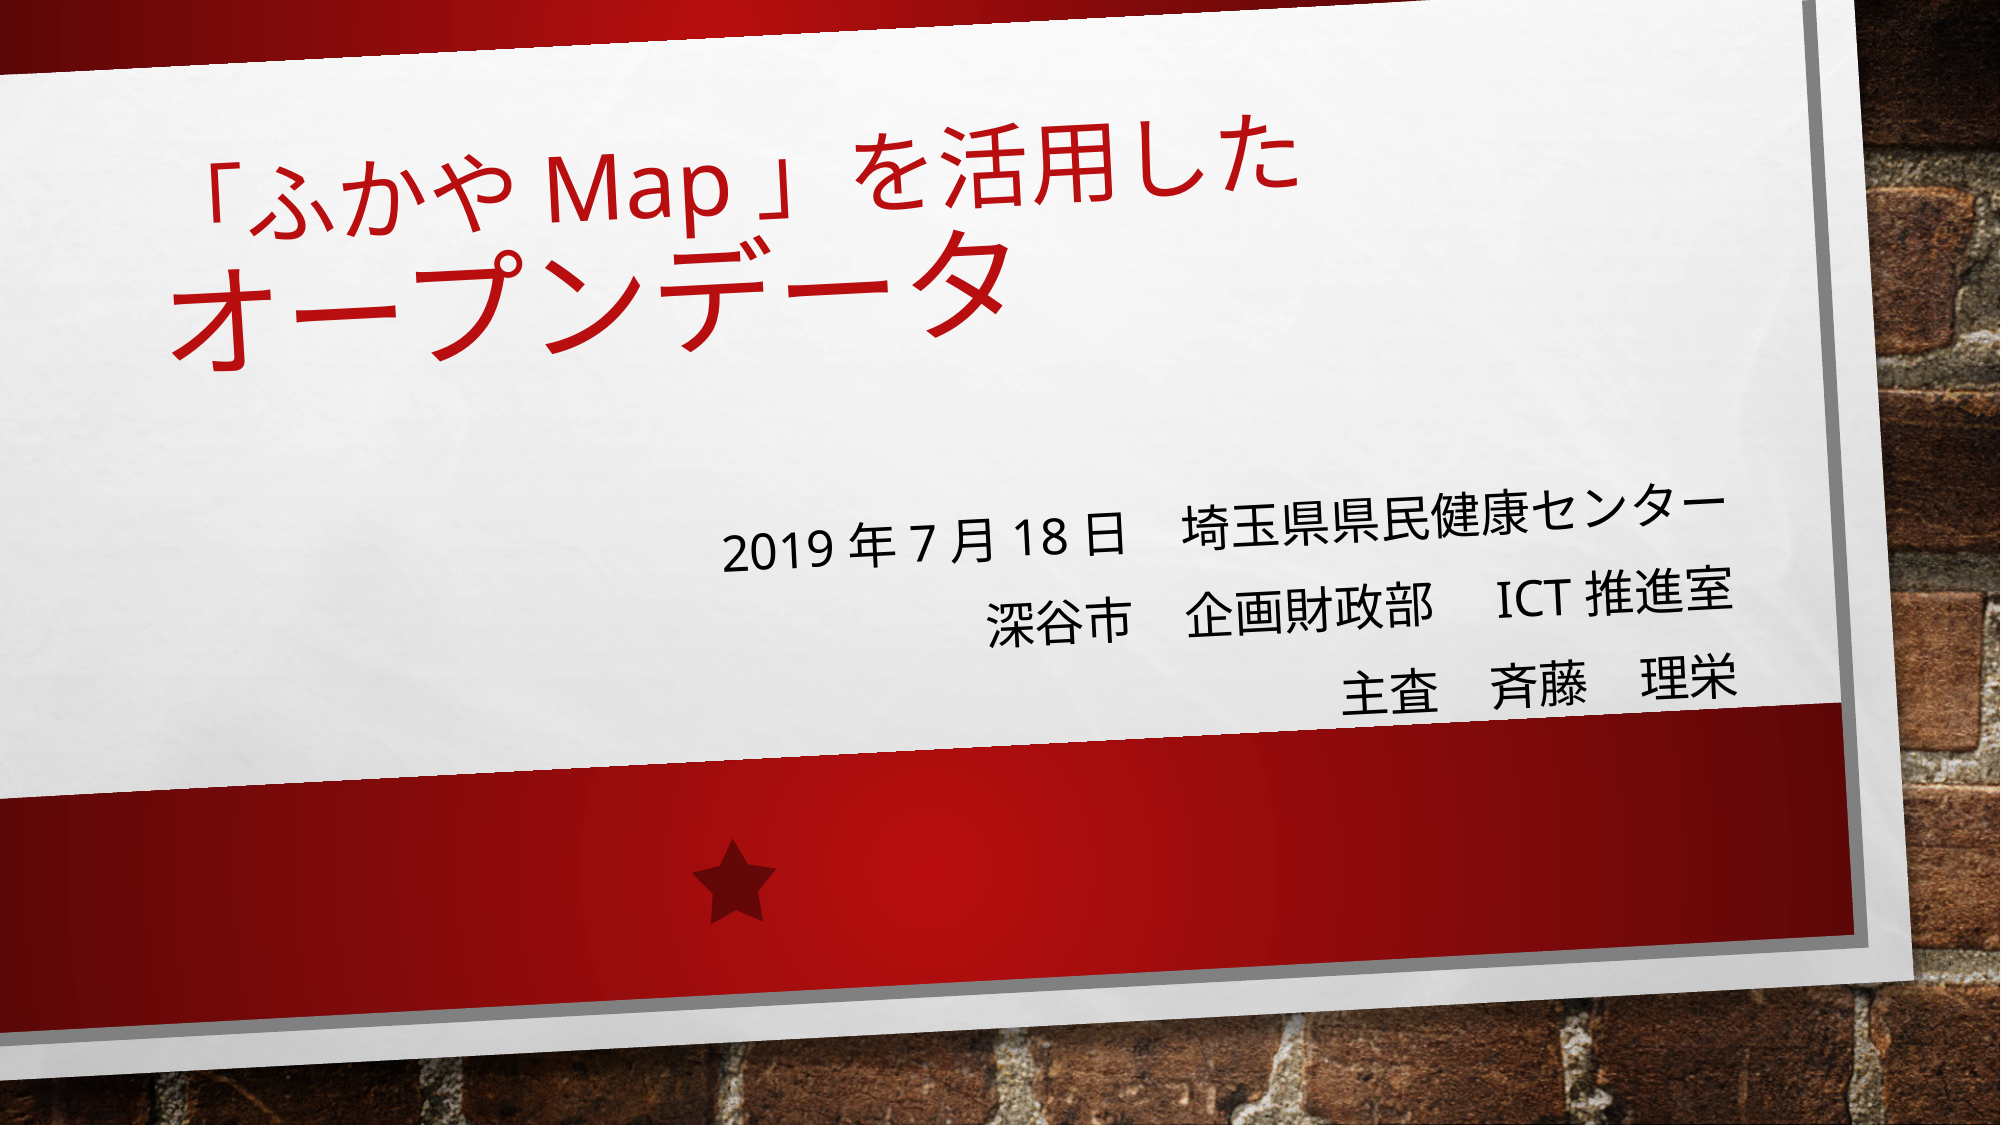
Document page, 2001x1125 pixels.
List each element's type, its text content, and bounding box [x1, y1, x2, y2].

title 「ふかやMap」を活用した オープンデータ [135, 67, 1752, 498]
picture [0, 0, 2000, 1125]
subtitle 2019年7月18日 埼玉県県民健康センター 深谷市 企画財政部 ICT推進室 主査 斉藤 理栄 [596, 455, 1758, 799]
